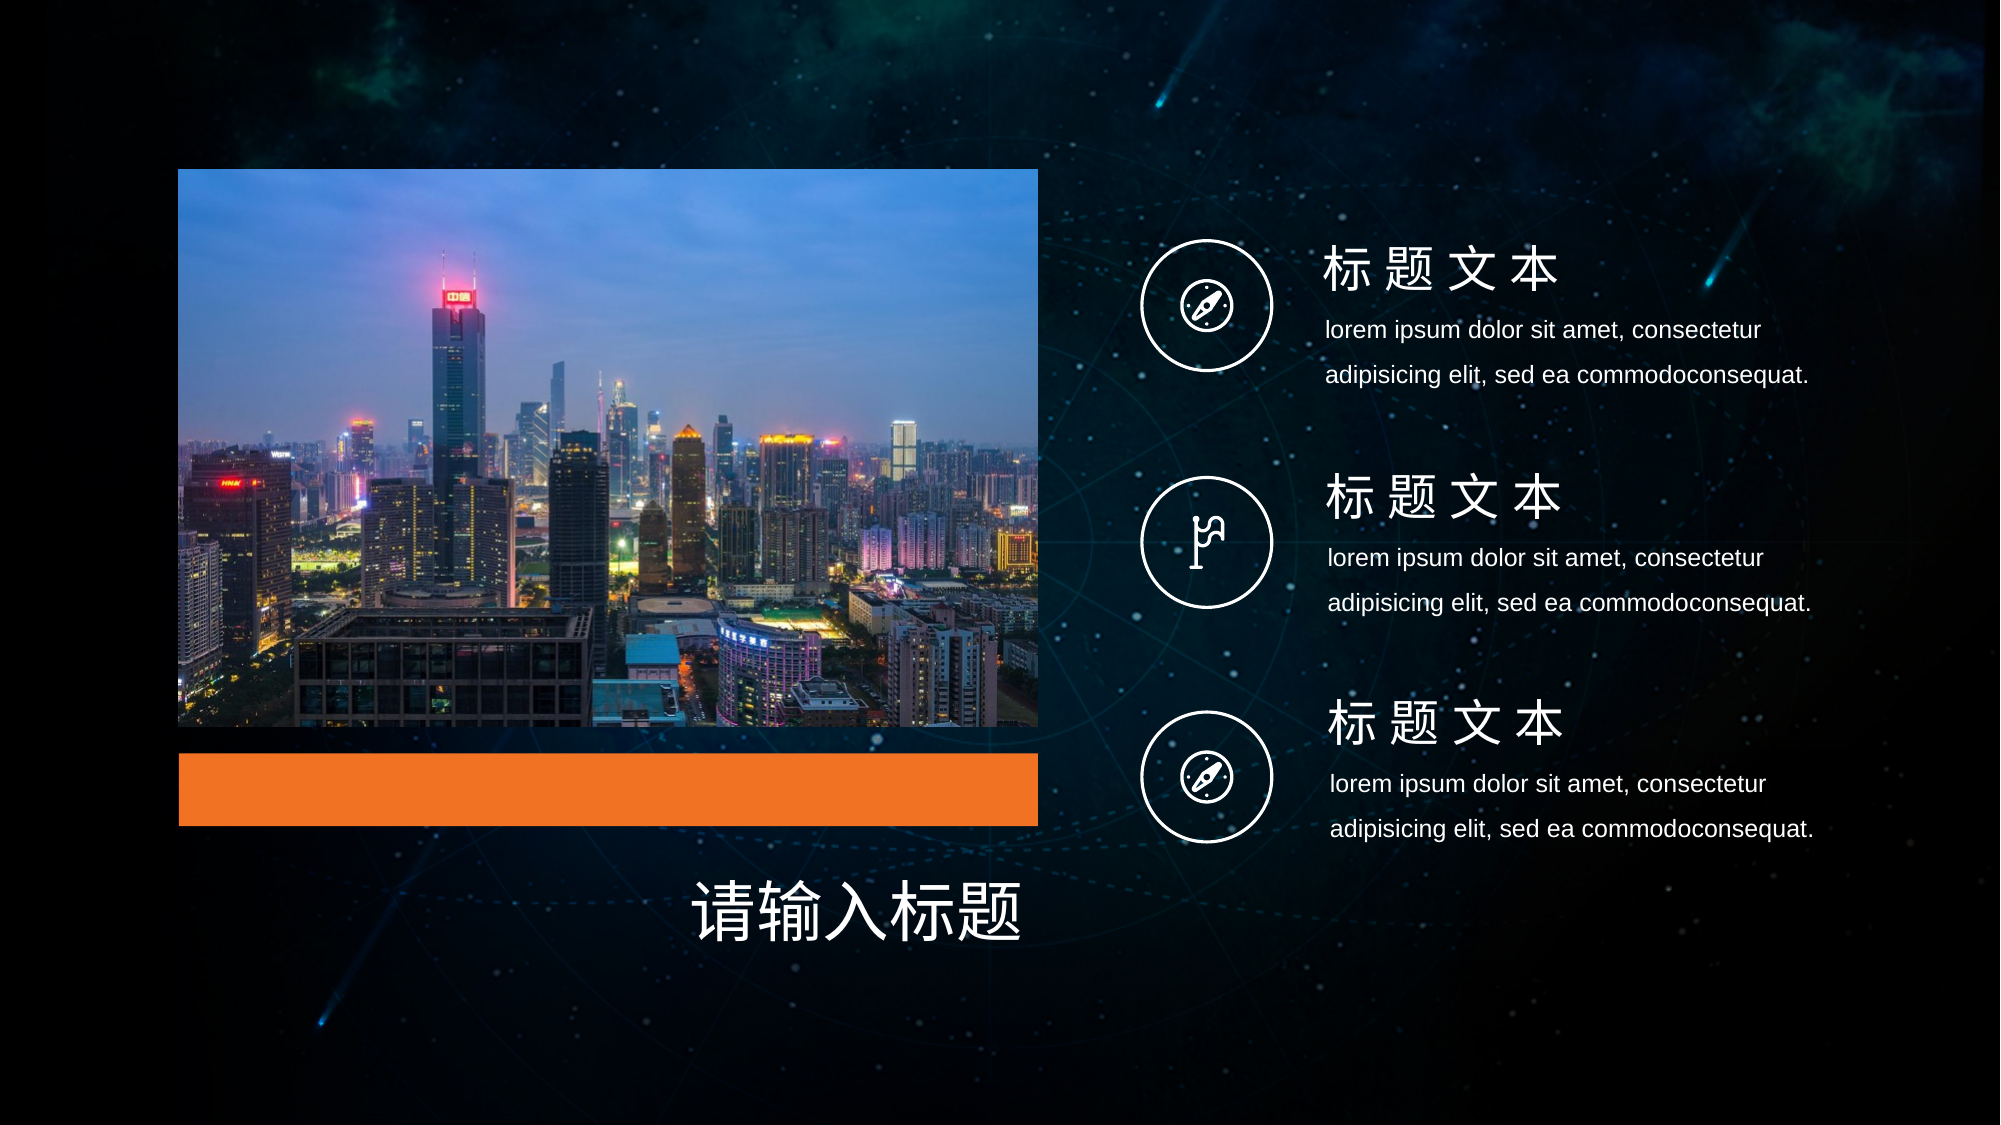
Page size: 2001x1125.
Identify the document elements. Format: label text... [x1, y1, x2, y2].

text_box lorem ipsum dolor sit amet, consectetur adipisicing elit, sed ea commodoconsequat. [1310, 291, 1844, 397]
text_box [1141, 240, 1272, 371]
text_box 请输入标题 [674, 862, 1038, 958]
text_box [178, 753, 1038, 827]
text_box 标题文本 [1310, 458, 1677, 534]
text_box 标题文本 [1312, 684, 1680, 759]
text_box lorem ipsum dolor sit amet, consectetur adipisicing elit, sed ea commodoconsequat. [1315, 745, 1849, 850]
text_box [1141, 711, 1272, 842]
text_box 标题文本 [1307, 230, 1675, 306]
picture [0, 0, 2000, 1125]
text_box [1141, 477, 1272, 608]
text_box lorem ipsum dolor sit amet, consectetur adipisicing elit, sed ea commodoconsequat. [1312, 519, 1847, 625]
